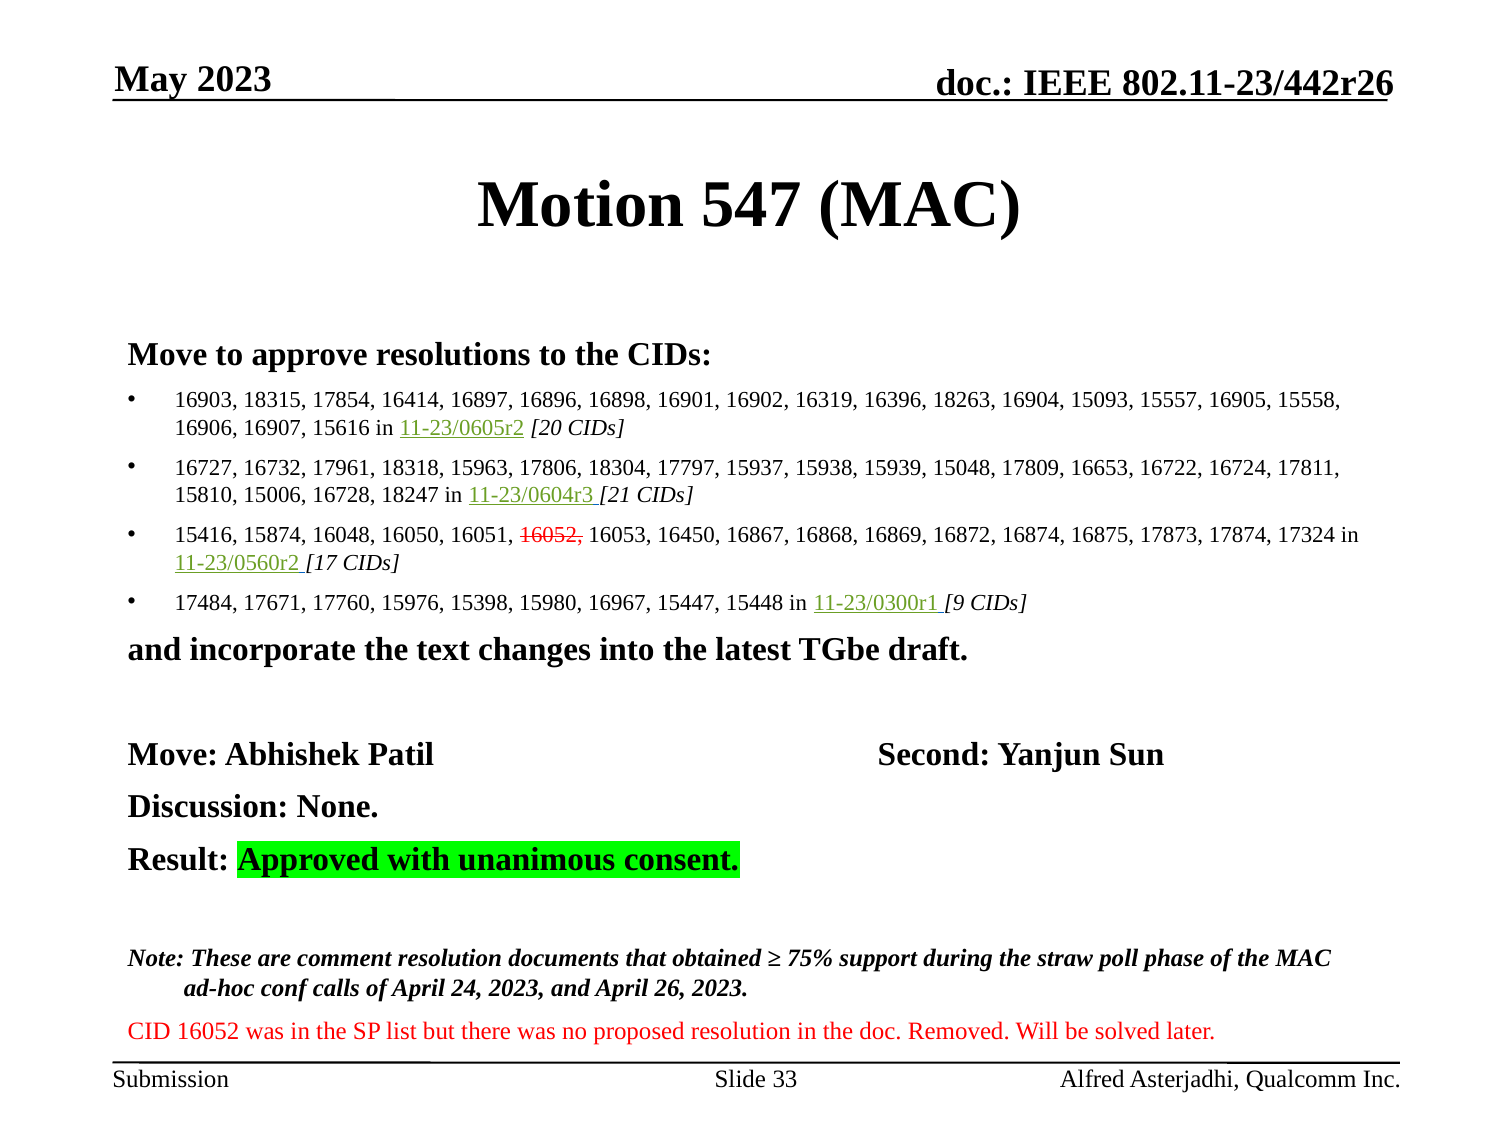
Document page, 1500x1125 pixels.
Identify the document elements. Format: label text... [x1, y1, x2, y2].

slide_number Slide 33 [712, 1061, 800, 1123]
title Motion 547 (MAC) [112, 112, 1388, 288]
list Move to approve resolutions to the CIDs: 16903, 18315, 17854, 16414, 16897, 16896, 16898, 16901, 16902, 16319, 16396, 18263, 16904, 15093, 15557, 16905, 15558, 16906, 16907, 15616 in 11-23/0605r2 [20 CIDs] 16727, 16732, 17961, 18318, 15963, 17806, 18304, 17797, 15937, 15938, 15939, 15048, 17809, 16653, 16722, 16724, 17811, 15810, 15006, 16728, 18247 in 11-23/0604r3 [21 CIDs] 15416, 15874, 16048, 16050, 16051, 16052, 16053, 16450, 16867, 16868, 16869, 16872, 16874, 16875, 17873, 17874, 17324 in 11-23/0560r2 [17 CIDs] 17484, 17671, 17760, 15976, 15398, 15980, 16967, 15447, 15448 in 11-23/0300r1 [9 CIDs] and incorporate the text changes into the latest TGbe draft. Move: Abhishek Patil Second: Yanjun Sun Discussion: None. Result: Approved with unanimous consent. Note: These are comment resolution documents that obtained ≥ 75% support during the straw poll phase of the MAC ad-hoc conf calls of April 24, 2023, and April 26, 2023. CID 16052 was in the SP list but there was no proposed resolution in the doc. Removed. Will be solved later. [112, 324, 1388, 1063]
footer Alfred Asterjadhi, Qualcomm Inc. [878, 1061, 1402, 1093]
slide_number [114, 54, 423, 100]
